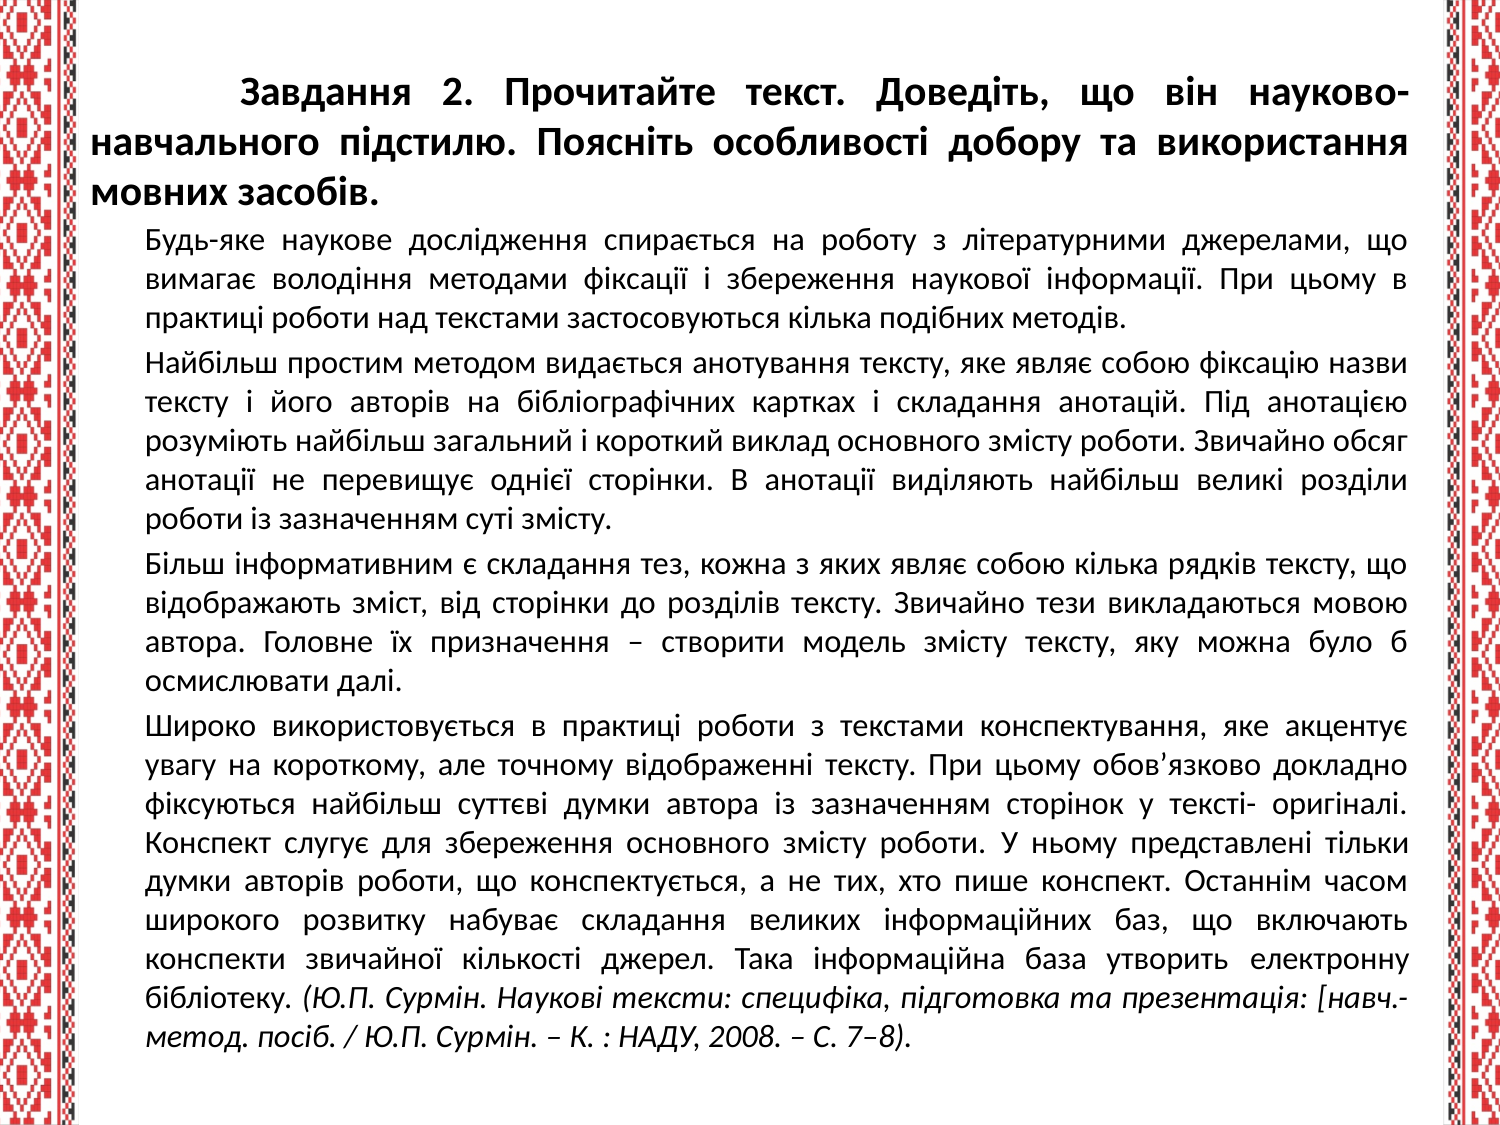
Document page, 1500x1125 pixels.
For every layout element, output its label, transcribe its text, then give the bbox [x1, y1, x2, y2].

picture [0, 1, 585, 1124]
picture [937, 1, 1500, 1124]
list Будь-яке наукове дослідження спирається на роботу з літературними джерелами, що вимагає володіння методами фіксації і збереження наукової інформації. При цьому в практиці роботи над текстами застосовуються кілька подібних методів. Найбільш простим методом видається анотування тексту, яке являє собою фіксацію назви тексту і його авторів на бібліографічних картках і складання анотацій. Під анотацією розуміють найбільш загальний і короткий виклад основного змісту роботи. Звичайно обсяг анотації не перевищує однієї сторінки. В анотації виділяють найбільш великі розділи роботи із зазначенням суті змісту. Більш інформативним є складання тез, кожна з яких являє собою кілька рядків тексту, що відображають зміст, від сторінки до розділів тексту. Звичайно тези викладаються мовою автора. Головне їх призначення – створити модель змісту тексту, яку можна було б осмислювати далі. Широко використовується в практиці роботи з текстами конспектування, яке акцентує увагу на короткому, але точному відображенні тексту. При цьому обов’язково докладно фіксуються найбільш суттєві думки автора із зазначенням сторінок у тексті- оригіналі. Конспект слугує для збереження основного змісту роботи. У ньому представлені тільки думки авторів роботи, що конспектується, а не тих, хто пише конспект. Останнім часом широкого розвитку набуває складання великих інформаційних баз, що включають конспекти звичайної кількості джерел. Така інформаційна база утворить електронну бібліотеку. (Ю.П. Сурмін. Наукові тексти: специфіка, підготовка та презентація: [навч.-метод. посіб. / Ю.П. Сурмін. – К. : НАДУ, 2008. – С. 7–8). [79, 210, 1425, 1102]
title Завдання 2. Прочитайте текст. Доведіть, що він науково- навчального підстилю. Поясніть особливості добору та використання мовних засобів. [79, 45, 1425, 210]
